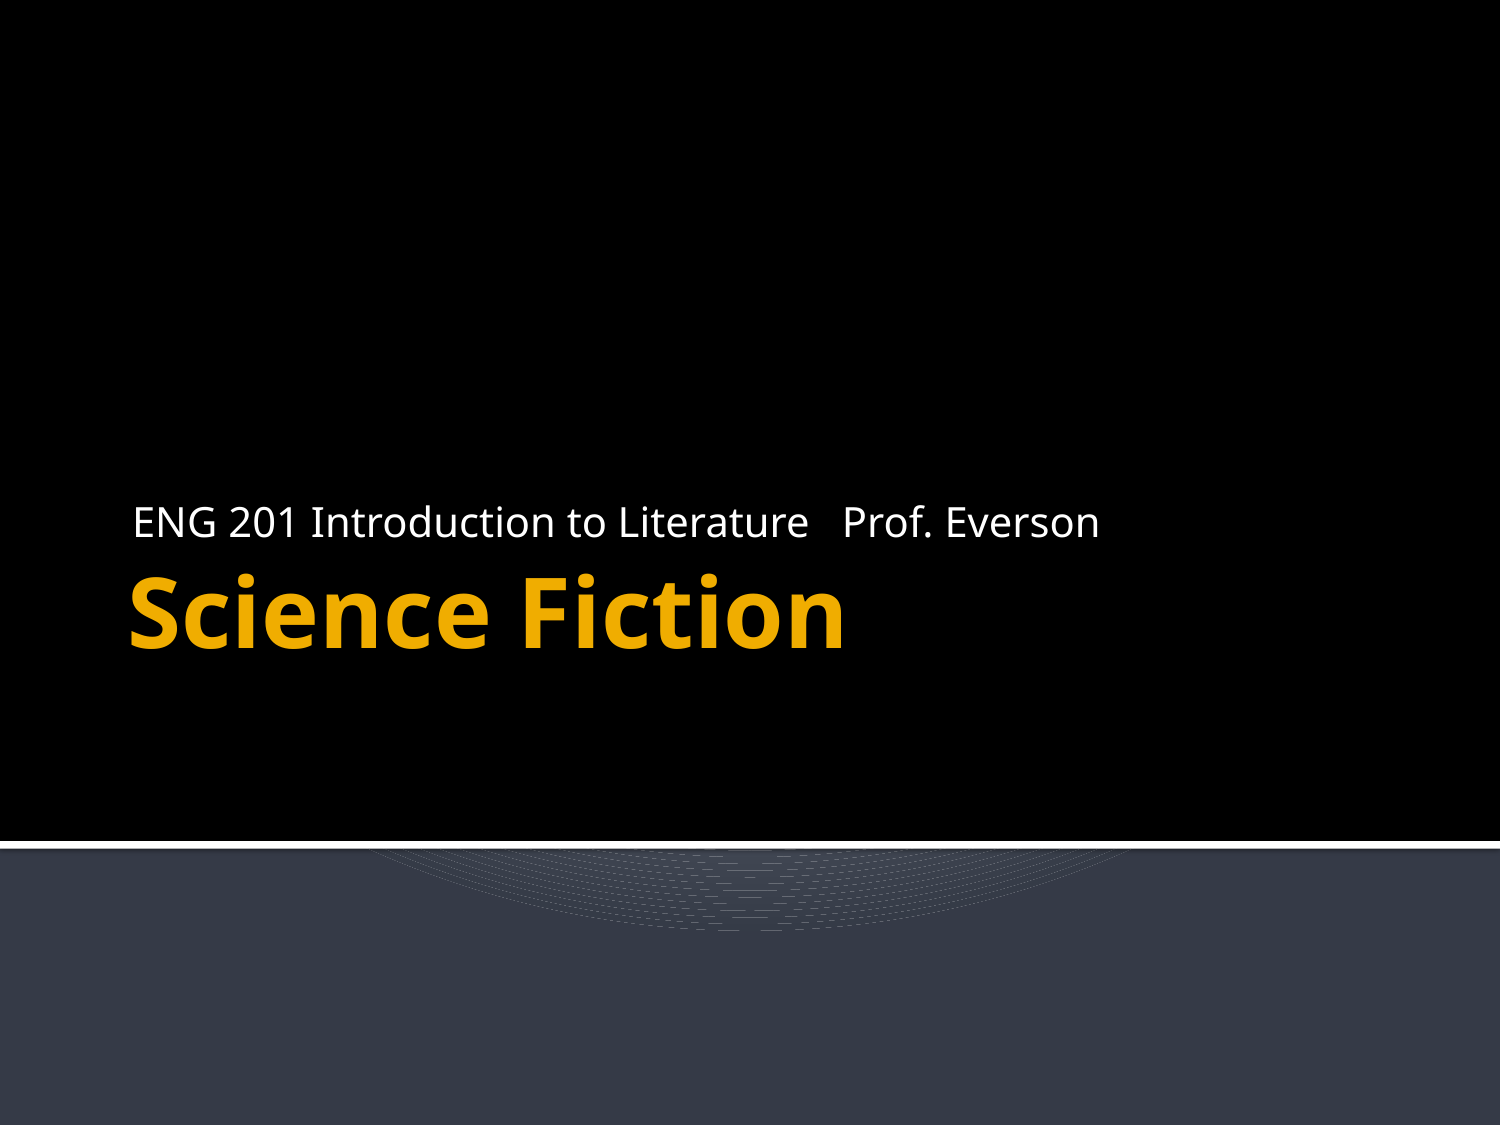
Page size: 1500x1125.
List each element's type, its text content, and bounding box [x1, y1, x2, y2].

title Science Fiction [112, 550, 1438, 825]
subtitle ENG 201 Introduction to Literature Prof. Everson [112, 299, 1438, 547]
